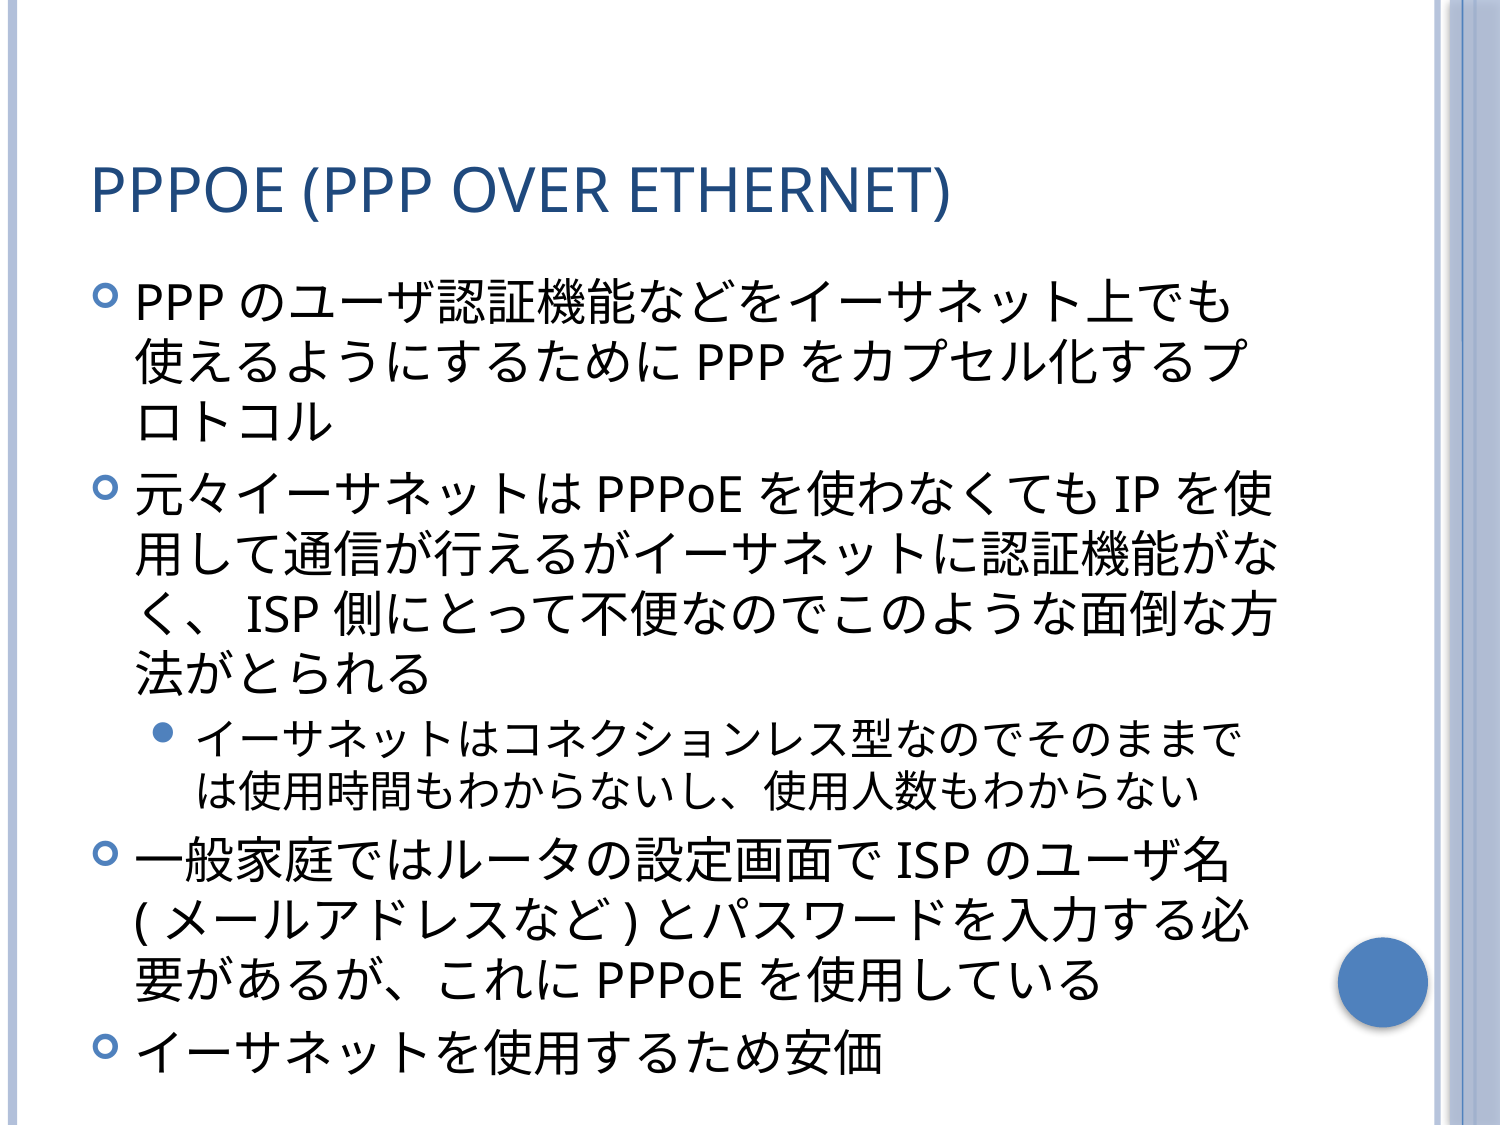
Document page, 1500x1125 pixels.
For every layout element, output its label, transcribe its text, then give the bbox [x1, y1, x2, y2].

list PPPのユーザ認証機能などをイーサネット上でも使えるようにするためにPPPをカプセル化するプロトコル 元々イーサネットはPPPoEを使わなくてもIPを使用して通信が行えるがイーサネットに認証機能がなく、ISP側にとって不便なのでこのような面倒な方法がとられる イーサネットはコネクションレス型なのでそのままでは使用時間もわからないし、使用人数もわからない 一般家庭ではルータの設定画面でISPのユーザ名(メールアドレスなど)とパスワードを入力する必要があるが、これにPPPoEを使用している イーサネットを使用するため安価 [75, 262, 1300, 1062]
title PPPoE (PPP over Ethernet) [75, 45, 1300, 233]
